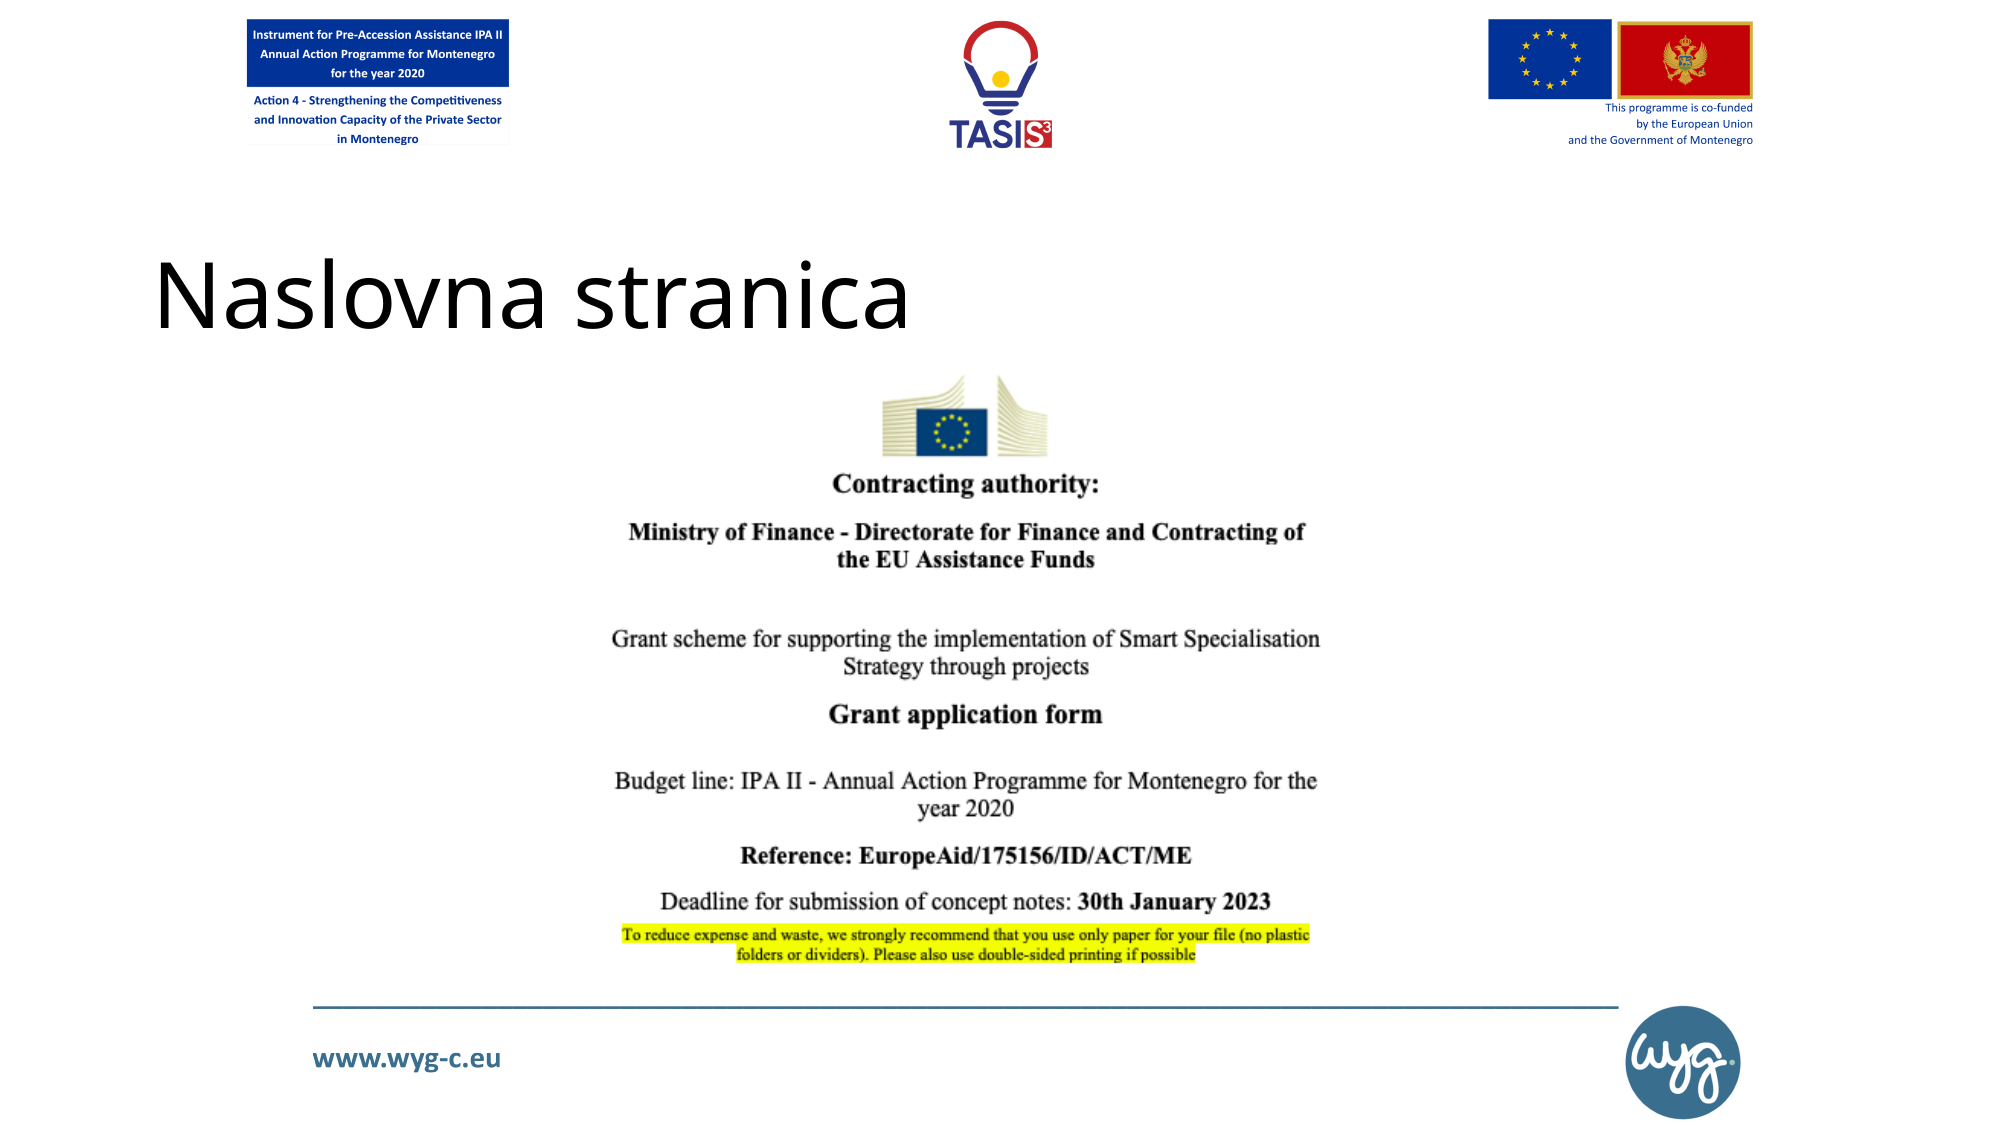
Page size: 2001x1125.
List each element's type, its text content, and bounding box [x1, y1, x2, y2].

picture [246, 19, 1753, 149]
picture [312, 1000, 1743, 1125]
title Naslovna stranica [137, 220, 1863, 377]
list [106, 357, 1832, 980]
